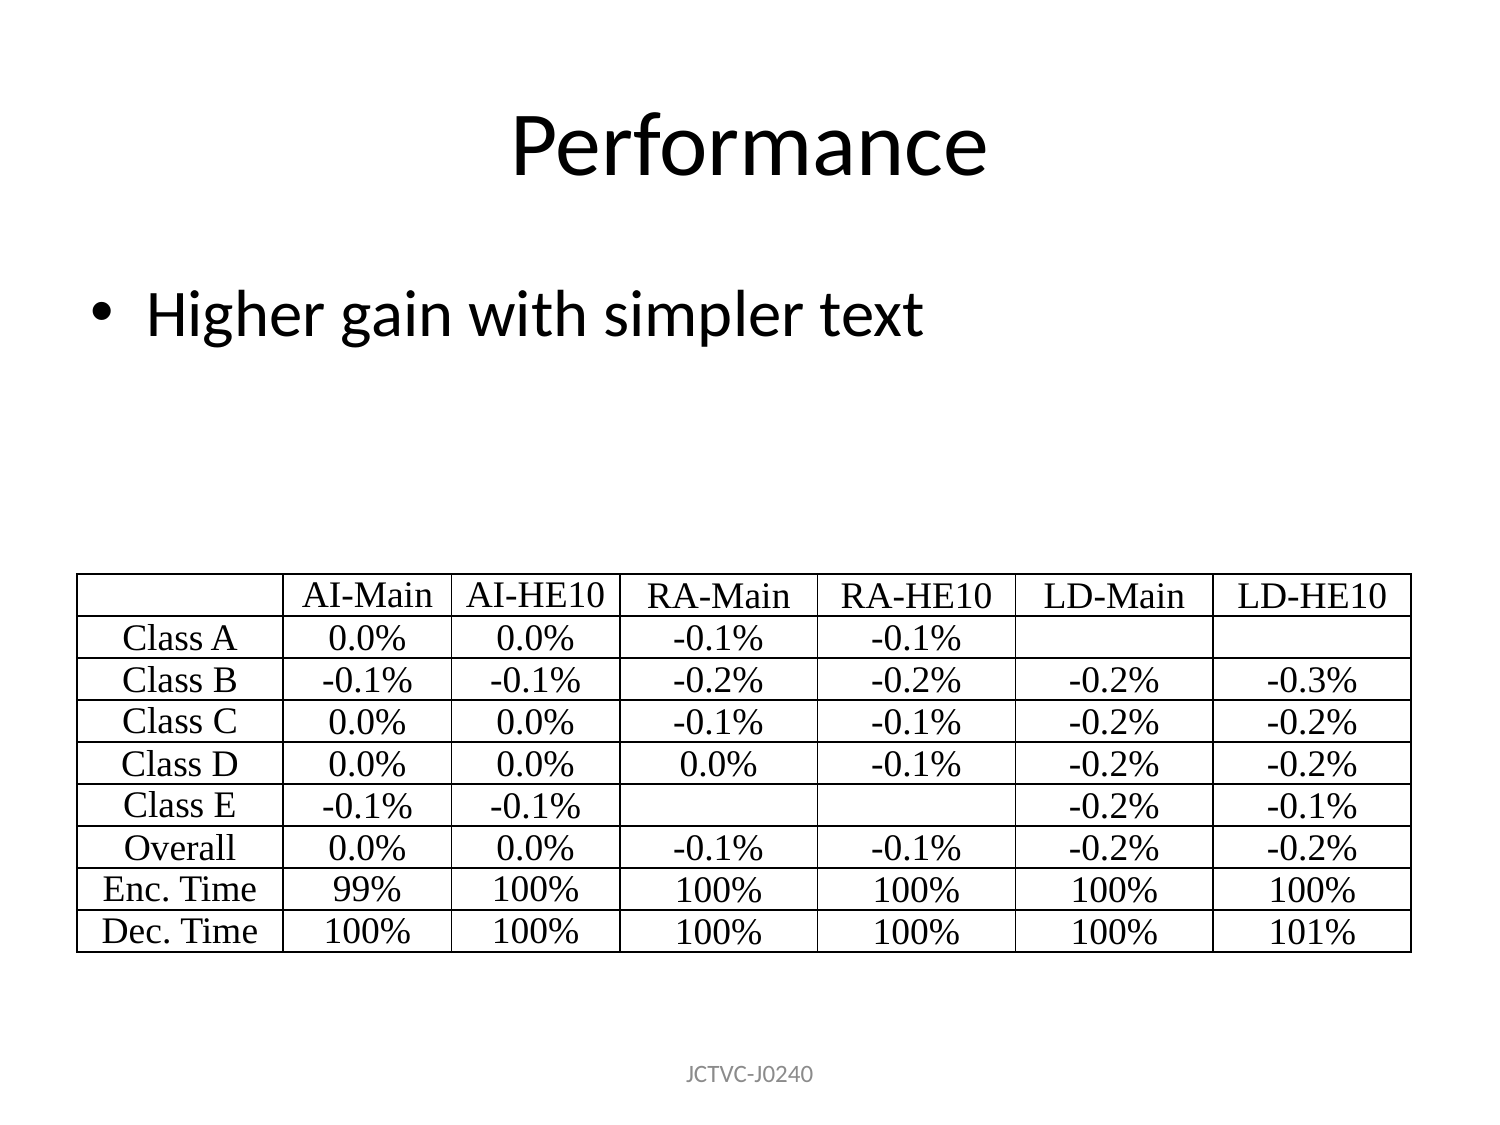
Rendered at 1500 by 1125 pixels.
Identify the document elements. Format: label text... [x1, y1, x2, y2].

table_cell 100% [1016, 911, 1212, 951]
table_cell 100% [621, 911, 817, 951]
table_cell -0.1% [621, 617, 817, 657]
table_cell -0.1% [284, 785, 451, 825]
table_cell 100% [452, 911, 619, 951]
table_cell 0.0% [284, 827, 451, 867]
table_header AI-HE10 [452, 575, 619, 615]
table_cell -0.2% [621, 659, 817, 699]
footer JCTVC-J0240 [512, 1042, 988, 1103]
table_cell Overall [78, 827, 282, 867]
table_cell 100% [452, 869, 619, 909]
table_cell -0.2% [1016, 659, 1212, 699]
table_cell -0.2% [1016, 701, 1212, 741]
table_cell 0.0% [284, 743, 451, 783]
table_cell 100% [284, 911, 451, 951]
table_cell 0.0% [452, 743, 619, 783]
table_cell -0.2% [818, 659, 1015, 699]
table_cell 0.0% [284, 617, 451, 657]
table_header LD-Main [1016, 575, 1212, 615]
table_cell -0.1% [452, 659, 619, 699]
table_cell -0.1% [452, 785, 619, 825]
table_cell 100% [621, 869, 817, 909]
table_cell -0.2% [1016, 743, 1212, 783]
table_cell -0.1% [818, 701, 1015, 741]
table_cell -0.1% [621, 827, 817, 867]
table_cell [818, 785, 1015, 825]
table_cell -0.1% [818, 827, 1015, 867]
table_cell -0.1% [818, 617, 1015, 657]
table_header LD-HE10 [1214, 575, 1410, 615]
table_cell 99% [284, 869, 451, 909]
table_header RA-Main [621, 575, 817, 615]
table_header [78, 575, 282, 615]
table_cell Class A [78, 617, 282, 657]
table_header RA-HE10 [818, 575, 1015, 615]
table_cell Dec. Time [78, 911, 282, 951]
table_header AI-Main [284, 575, 451, 615]
table_cell 0.0% [452, 617, 619, 657]
table_cell -0.1% [621, 701, 817, 741]
table_cell [1214, 617, 1410, 657]
table_cell -0.2% [1016, 785, 1212, 825]
table_cell -0.2% [1214, 743, 1410, 783]
table_cell Class D [78, 743, 282, 783]
table_cell Class B [78, 659, 282, 699]
table_cell -0.1% [818, 743, 1015, 783]
table_cell 0.0% [284, 701, 451, 741]
table_cell 100% [818, 869, 1015, 909]
table_cell [1016, 617, 1212, 657]
table_cell 101% [1214, 911, 1410, 951]
table_cell 100% [818, 911, 1015, 951]
table_cell -0.2% [1214, 701, 1410, 741]
table_cell 100% [1214, 869, 1410, 909]
table_cell -0.3% [1214, 659, 1410, 699]
table_cell -0.2% [1214, 827, 1410, 867]
title Performance [75, 45, 1425, 233]
list Higher gain with simpler text [75, 262, 1425, 386]
table_cell -0.1% [284, 659, 451, 699]
table_cell 0.0% [452, 701, 619, 741]
table_cell -0.2% [1016, 827, 1212, 867]
table_cell 0.0% [621, 743, 817, 783]
table_cell Class C [78, 701, 282, 741]
table_cell Enc. Time [78, 869, 282, 909]
table_cell [621, 785, 817, 825]
table_cell Class E [78, 785, 282, 825]
table_cell -0.1% [1214, 785, 1410, 825]
table_cell 100% [1016, 869, 1212, 909]
table_cell 0.0% [452, 827, 619, 867]
